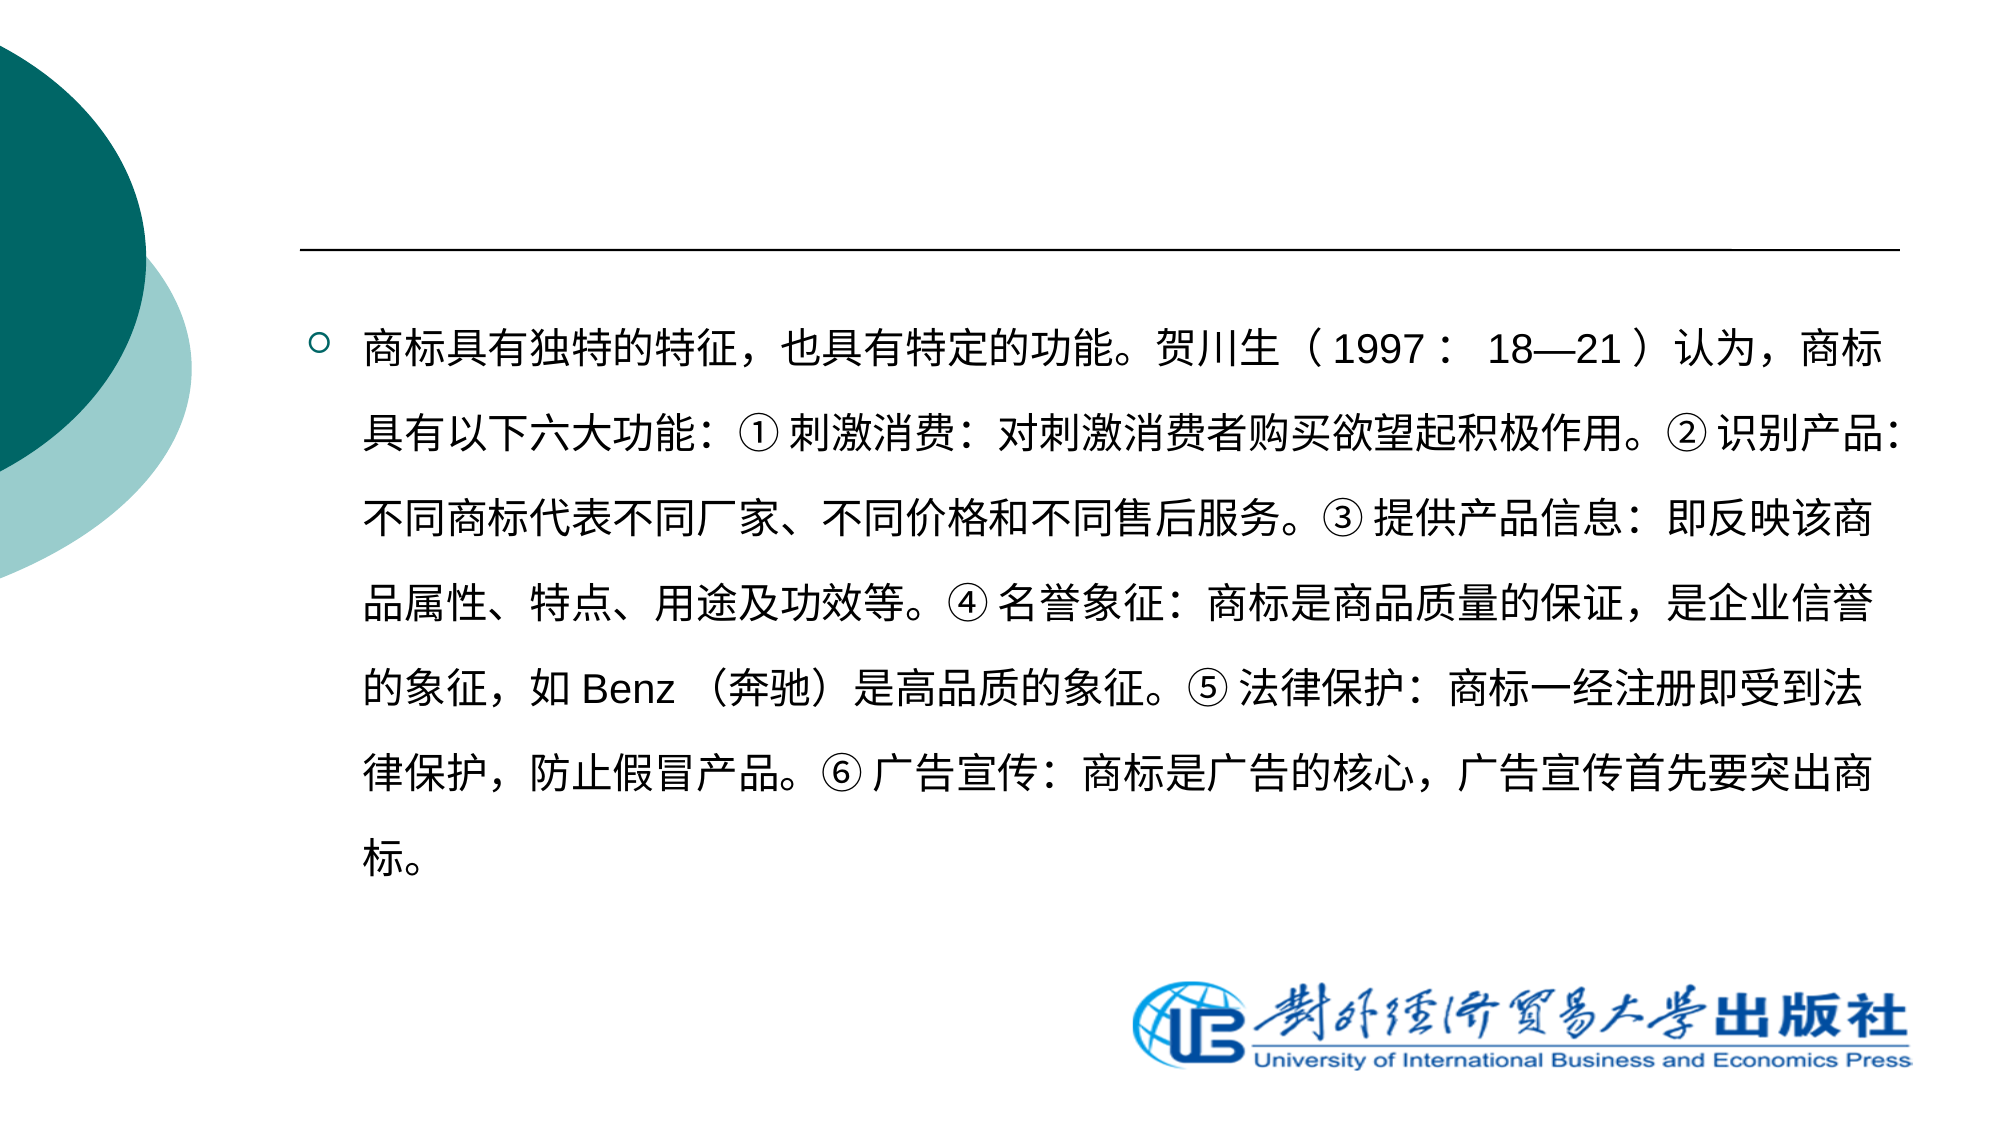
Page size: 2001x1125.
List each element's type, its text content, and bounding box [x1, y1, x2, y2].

list 商标具有独特的特征，也具有特定的功能。贺川生（1997：18—21）认为，商标具有以下六大功能：① 刺激消费：对刺激消费者购买欲望起积极作用。② 识别产品：不同商标代表不同厂家、不同价格和不同售后服务。③ 提供产品信息：即反映该商品属性、特点、用途及功效等。④ 名誉象征：商标是商品质量的保证，是企业信誉的象征，如Benz（奔驰）是高品质的象征。⑤ 法律保护：商标一经注册即受到法律保护，防止假冒产品。⑥ 广告宣传：商标是广告的核心，广告宣传首先要突出商标。 [290, 278, 1917, 1118]
picture [1054, 922, 2000, 1125]
